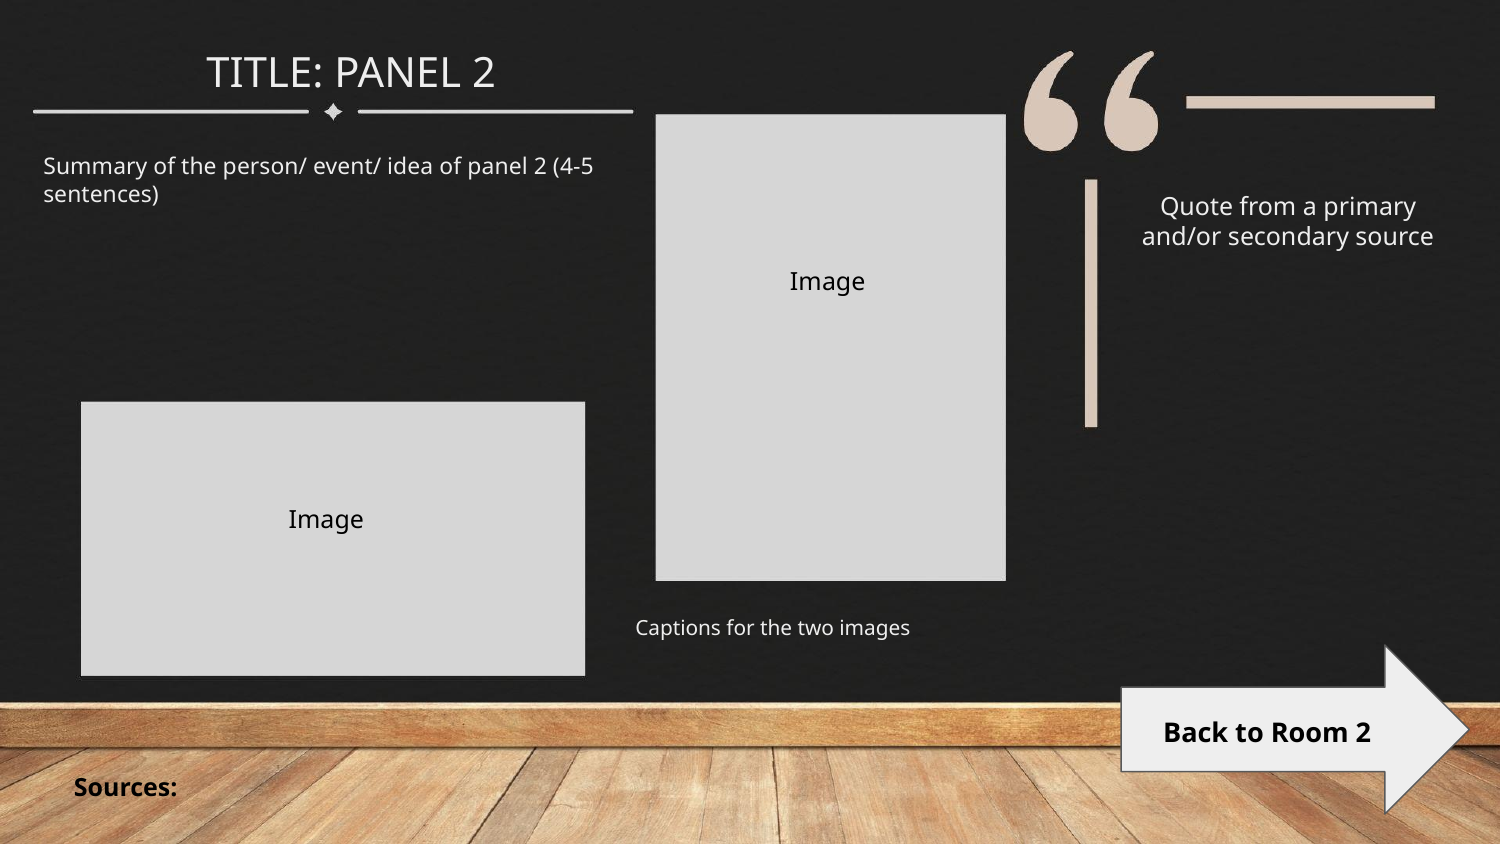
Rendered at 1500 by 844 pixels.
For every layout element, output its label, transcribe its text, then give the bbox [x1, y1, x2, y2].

text_box Image [652, 250, 1003, 331]
text_box Back to Room 2 [1148, 700, 1411, 764]
text_box Summary of the person/ event/ idea of panel 2 (4-5 sentences) [28, 136, 625, 376]
text_box Quote from a primary and/or secondary source [1121, 175, 1456, 256]
text_box [1121, 645, 1470, 815]
text_box Captions for the two images [620, 599, 1060, 680]
text_box Sources: [58, 756, 689, 822]
text_box TITLE: PANEL 2 [19, 30, 683, 95]
picture [0, 0, 1500, 844]
text_box Image [151, 488, 502, 568]
